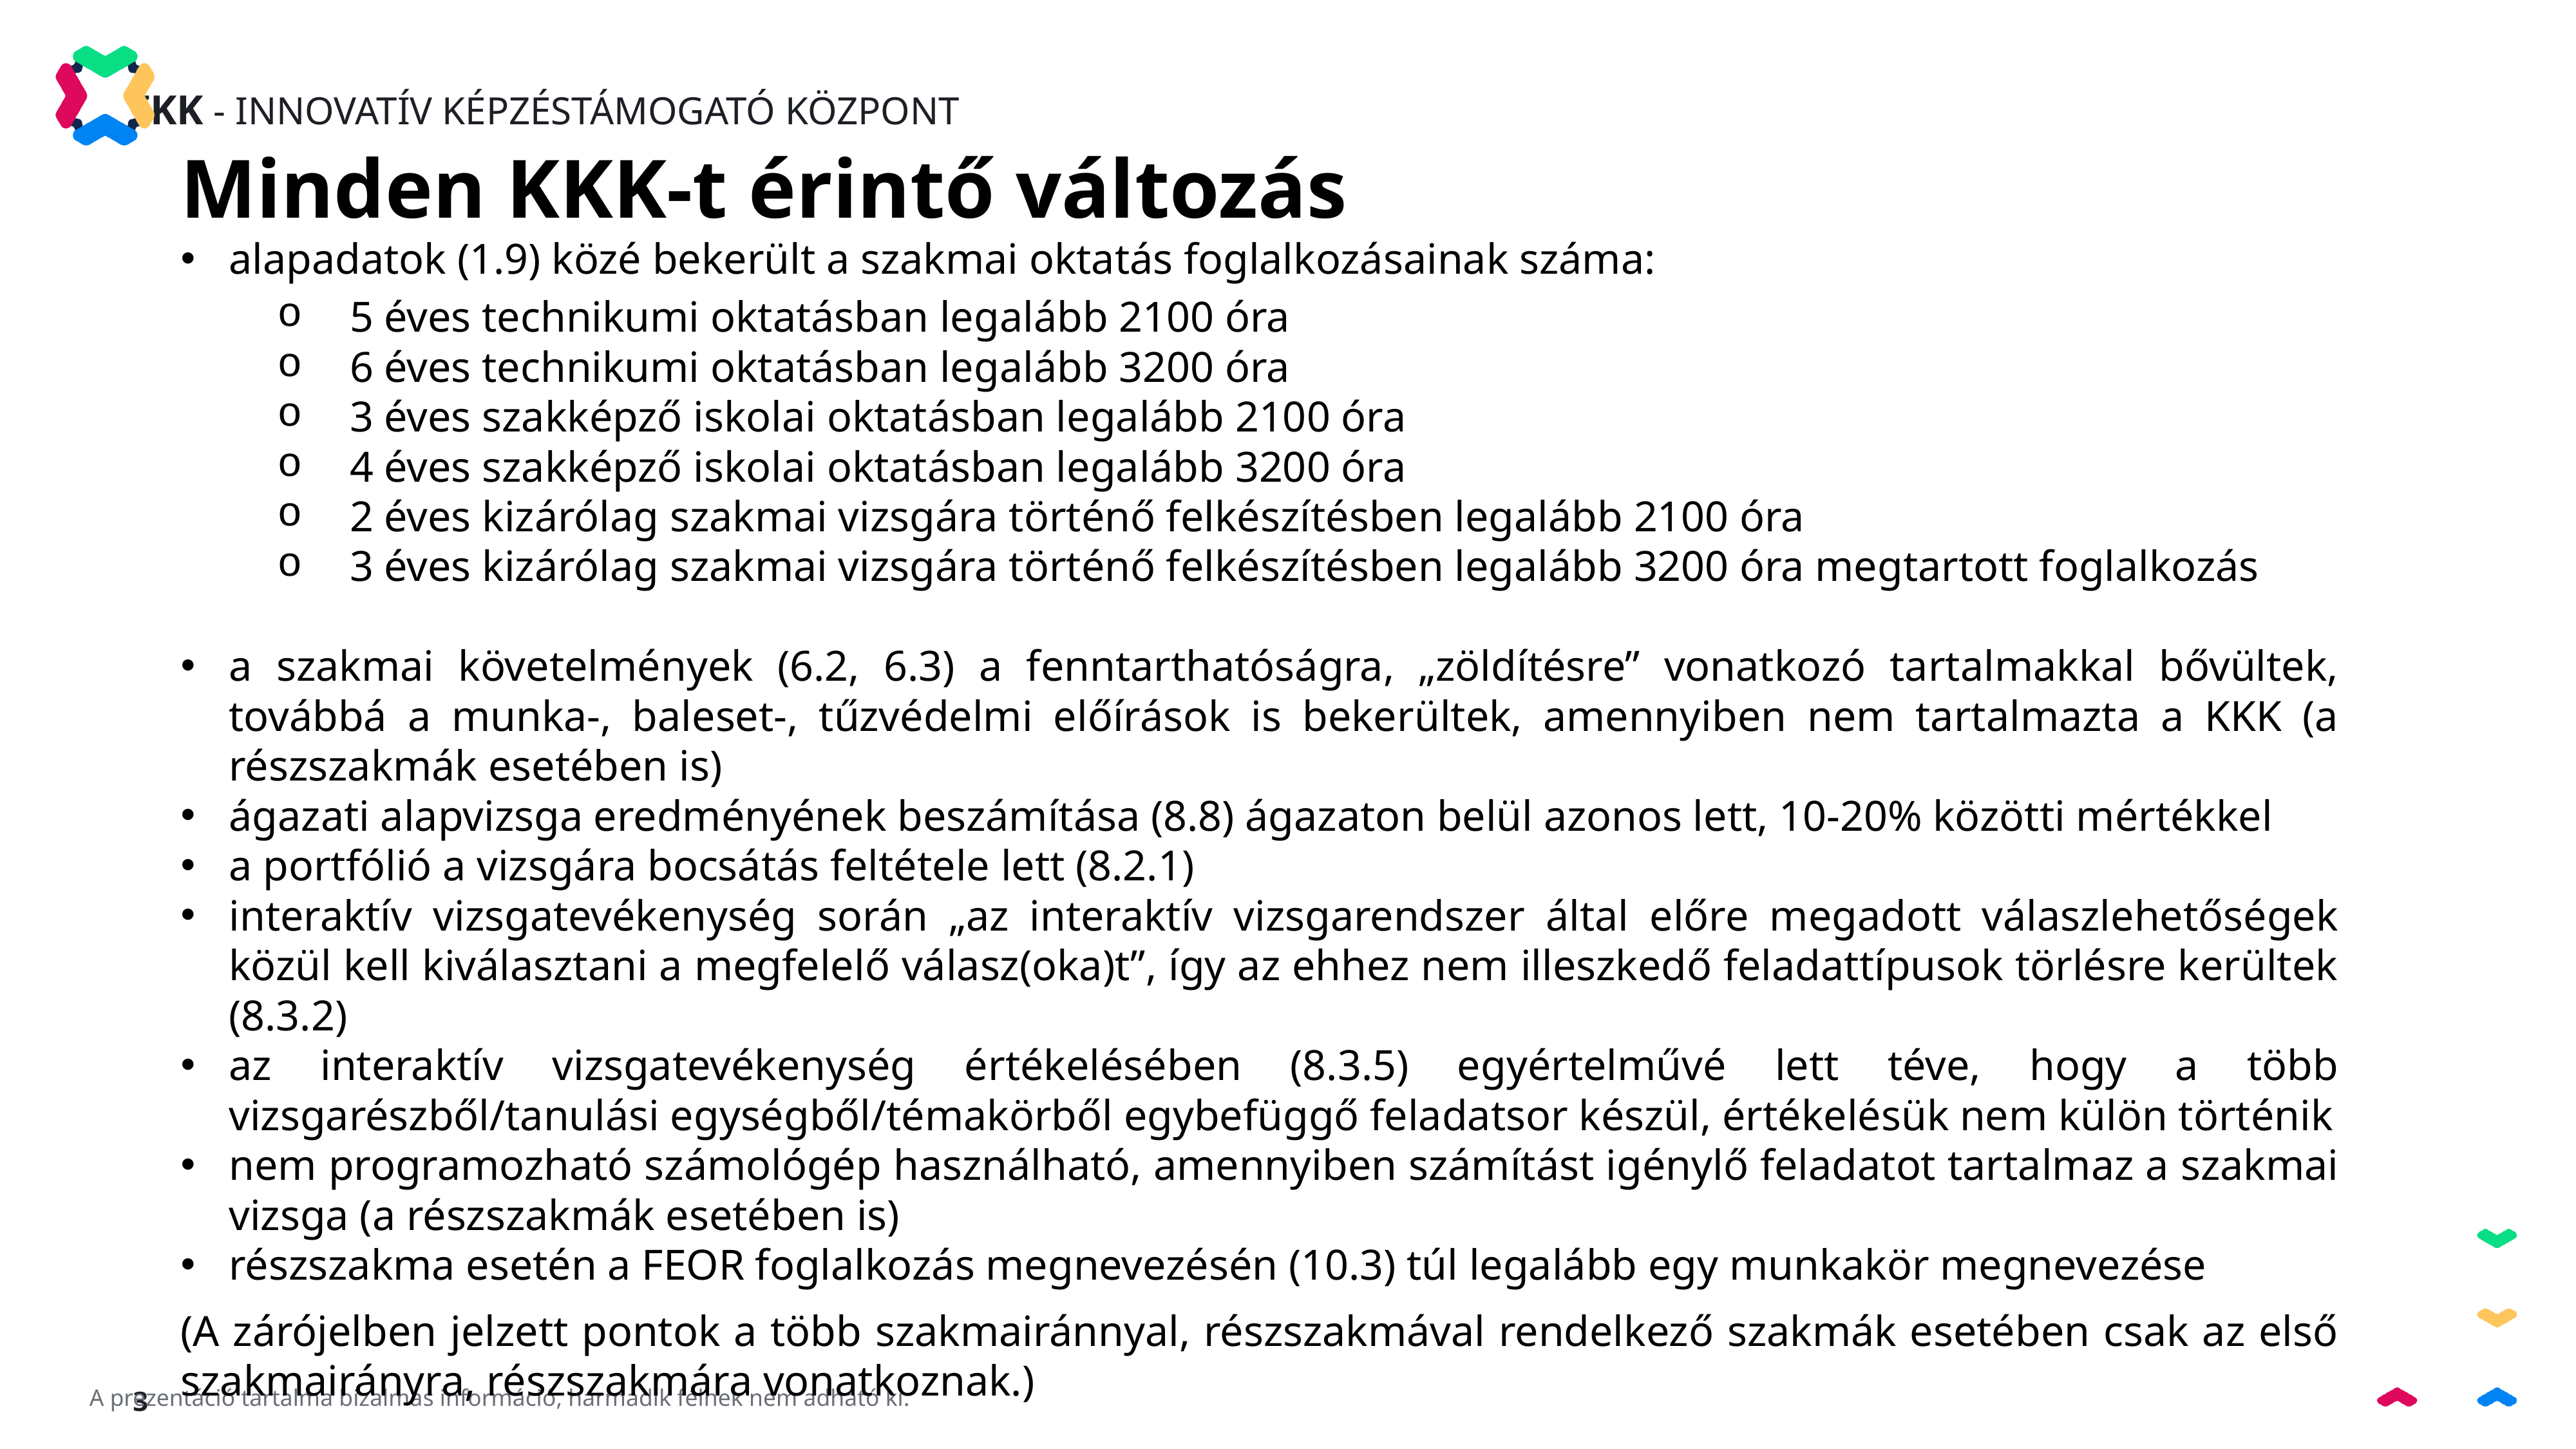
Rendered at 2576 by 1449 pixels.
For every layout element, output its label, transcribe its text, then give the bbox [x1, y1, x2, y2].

picture [2377, 1229, 2517, 1406]
picture [55, 46, 155, 146]
list Minden KKK-t érintő változás [180, 137, 2504, 211]
list alapadatok (1.9) közé bekerült a szakmai oktatás foglalkozásainak száma: 5 éves technikumi oktatásban legalább 2100 óra 6 éves technikumi oktatásban legalább 3200 óra 3 éves szakképző iskolai oktatásban legalább 2100 óra 4 éves szakképző iskolai oktatásban legalább 3200 óra 2 éves kizárólag szakmai vizsgára történő felkészítésben legalább 2100 óra 3 éves kizárólag szakmai vizsgára történő felkészítésben legalább 3200 óra megtartott foglalkozás a szakmai követelmények (6.2, 6.3) a fenntarthatóságra, „zöldítésre” vonatkozó tartalmakkal bővültek, továbbá a munka-, baleset-, tűzvédelmi előírások is bekerültek, amennyiben nem tartalmazta a KKK (a részszakmák esetében is) ágazati alapvizsga eredményének beszámítása (8.8) ágazaton belül azonos lett, 10-20% közötti mértékkel a portfólió a vizsgára bocsátás feltétele lett (8.2.1) interaktív vizsgatevékenység során „az interaktív vizsgarendszer által előre megadott válaszlehetőségek közül kell kiválasztani a megfelelő válasz(oka)t”, így az ehhez nem illeszkedő feladattípusok törlésre kerültek (8.3.2) az interaktív vizsgatevékenység értékelésében (8.3.5) egyértelművé lett téve, hogy a több vizsgarészből/tanulási egységből/témakörből egybefüggő feladatsor készül, értékelésük nem külön történik nem programozható számológép használható, amennyiben számítást igénylő feladatot tartalmaz a szakmai vizsga (a részszakmák esetében is) részszakma esetén a FEOR foglalkozás megnevezésén (10.3) túl legalább egy munkakör megnevezése (A zárójelben jelzett pontok a több szakmairánnyal, részszakmával rendelkező szakmák esetében csak az első szakmairányra, részszakmára vonatkoznak.) [180, 232, 2340, 1332]
